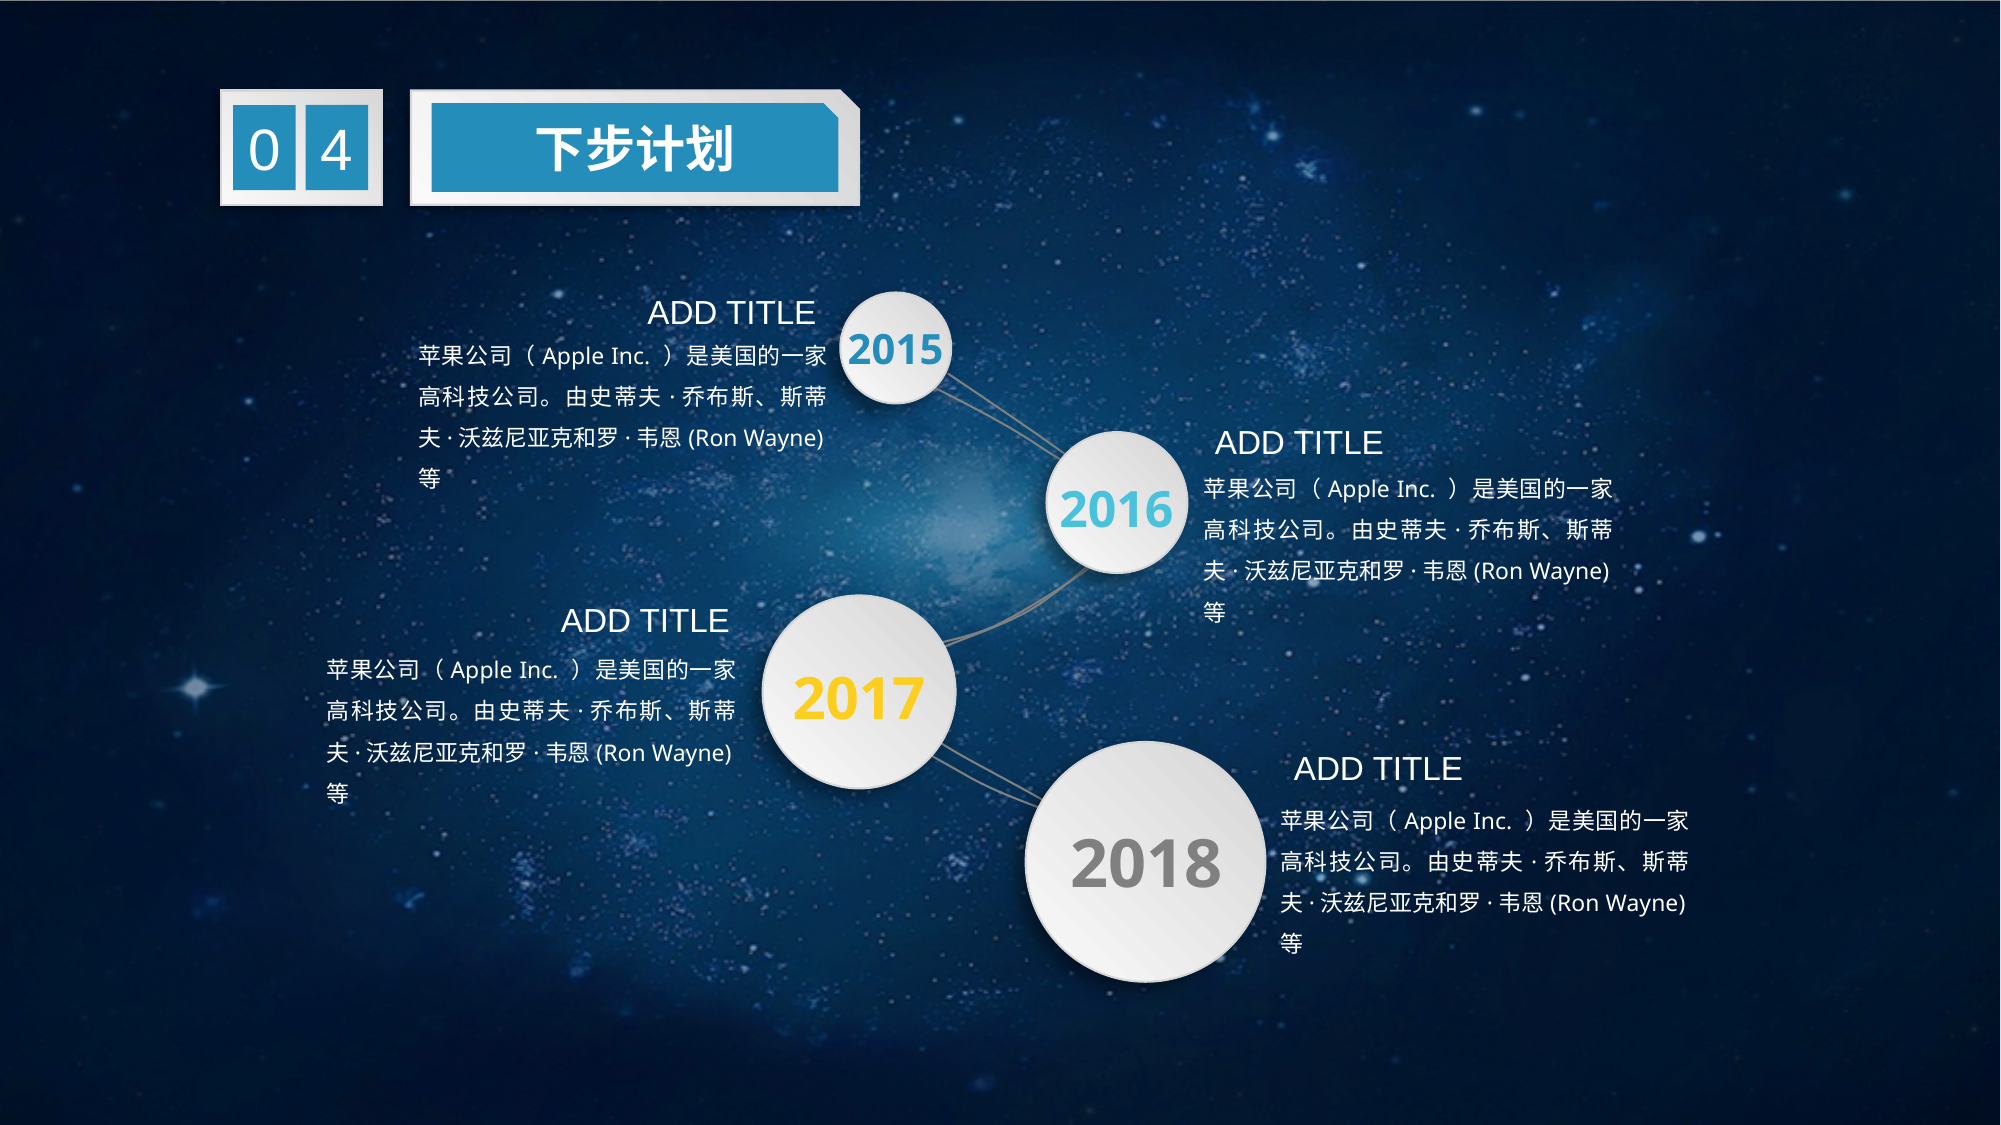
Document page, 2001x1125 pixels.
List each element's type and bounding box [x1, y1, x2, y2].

text_box [1265, 739, 1705, 926]
text_box [232, 104, 297, 191]
text_box [762, 595, 956, 789]
text_box [1046, 432, 1188, 573]
picture [0, 0, 2001, 1125]
text_box [1025, 741, 1266, 982]
text_box [1189, 414, 1629, 594]
text_box [220, 89, 383, 206]
text_box [311, 591, 752, 775]
text_box [410, 90, 860, 205]
text_box [305, 104, 369, 191]
text_box [837, 373, 1165, 866]
text_box [403, 283, 843, 461]
text_box [843, 292, 952, 404]
